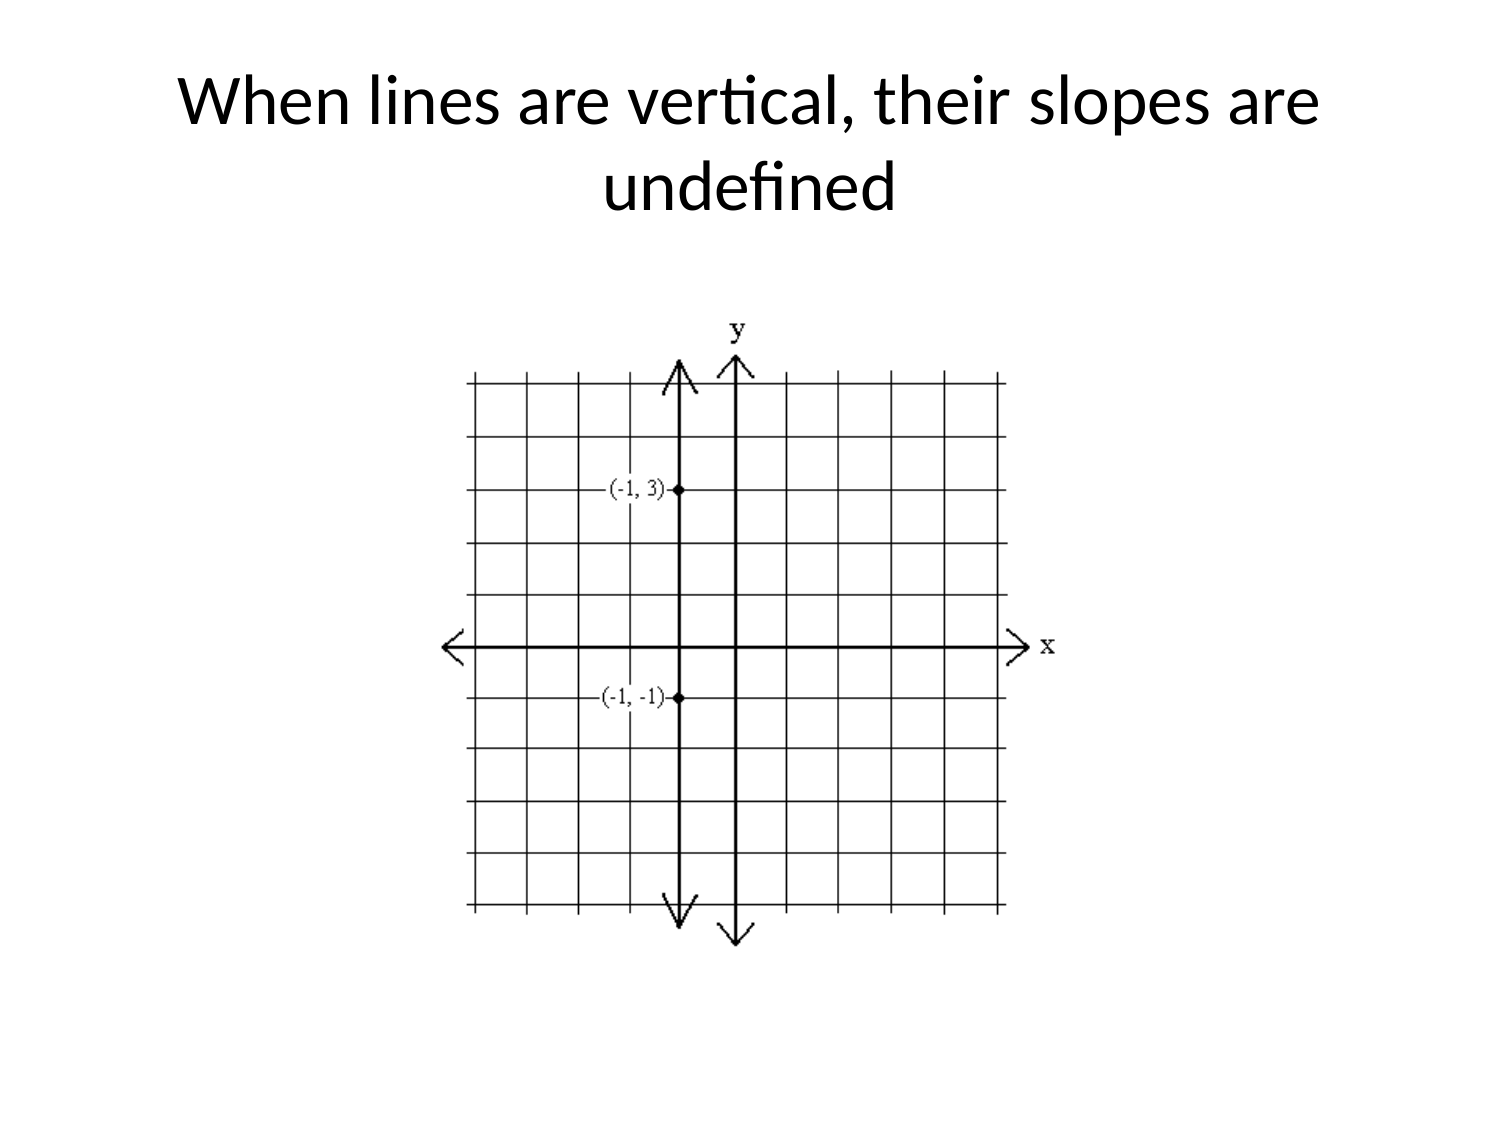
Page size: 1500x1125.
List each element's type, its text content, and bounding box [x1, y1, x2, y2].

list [431, 305, 1069, 963]
title When lines are vertical, their slopes are undefined [75, 45, 1425, 233]
